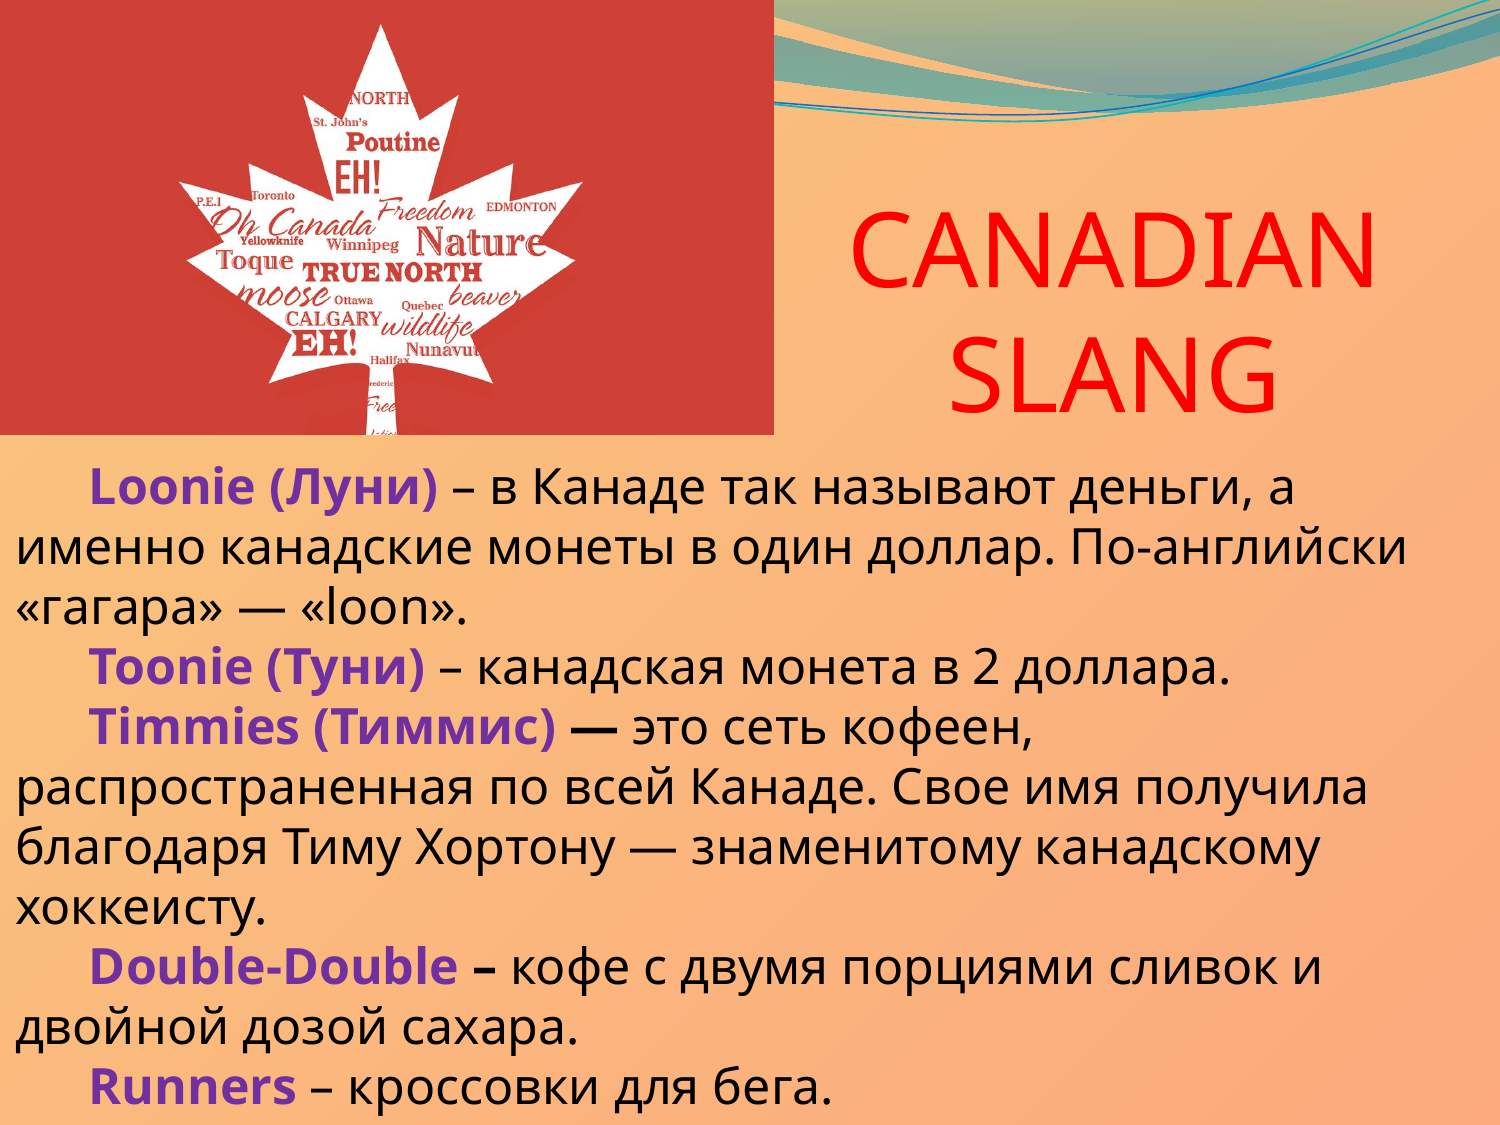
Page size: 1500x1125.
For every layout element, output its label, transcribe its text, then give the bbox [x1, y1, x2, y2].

title CANADIAN SLANG [785, 70, 1445, 434]
text_box Loonie (Луни) – в Канаде так называют деньги, а именно канадские монеты в один доллар. По-английски «гагара» — «loon». Toonie (Туни) – канадская монета в 2 доллара. Timmies (Тиммис) — это сеть кофеен, распространенная по всей Канаде. Свое имя получила благодаря Тиму Хортону — знаменитому канадскому хоккеисту. Double-Double – кофе с двумя порциями сливок и двойной дозой сахара. Runners – кроссовки для бега. [0, 446, 1500, 1122]
picture [0, 0, 774, 435]
